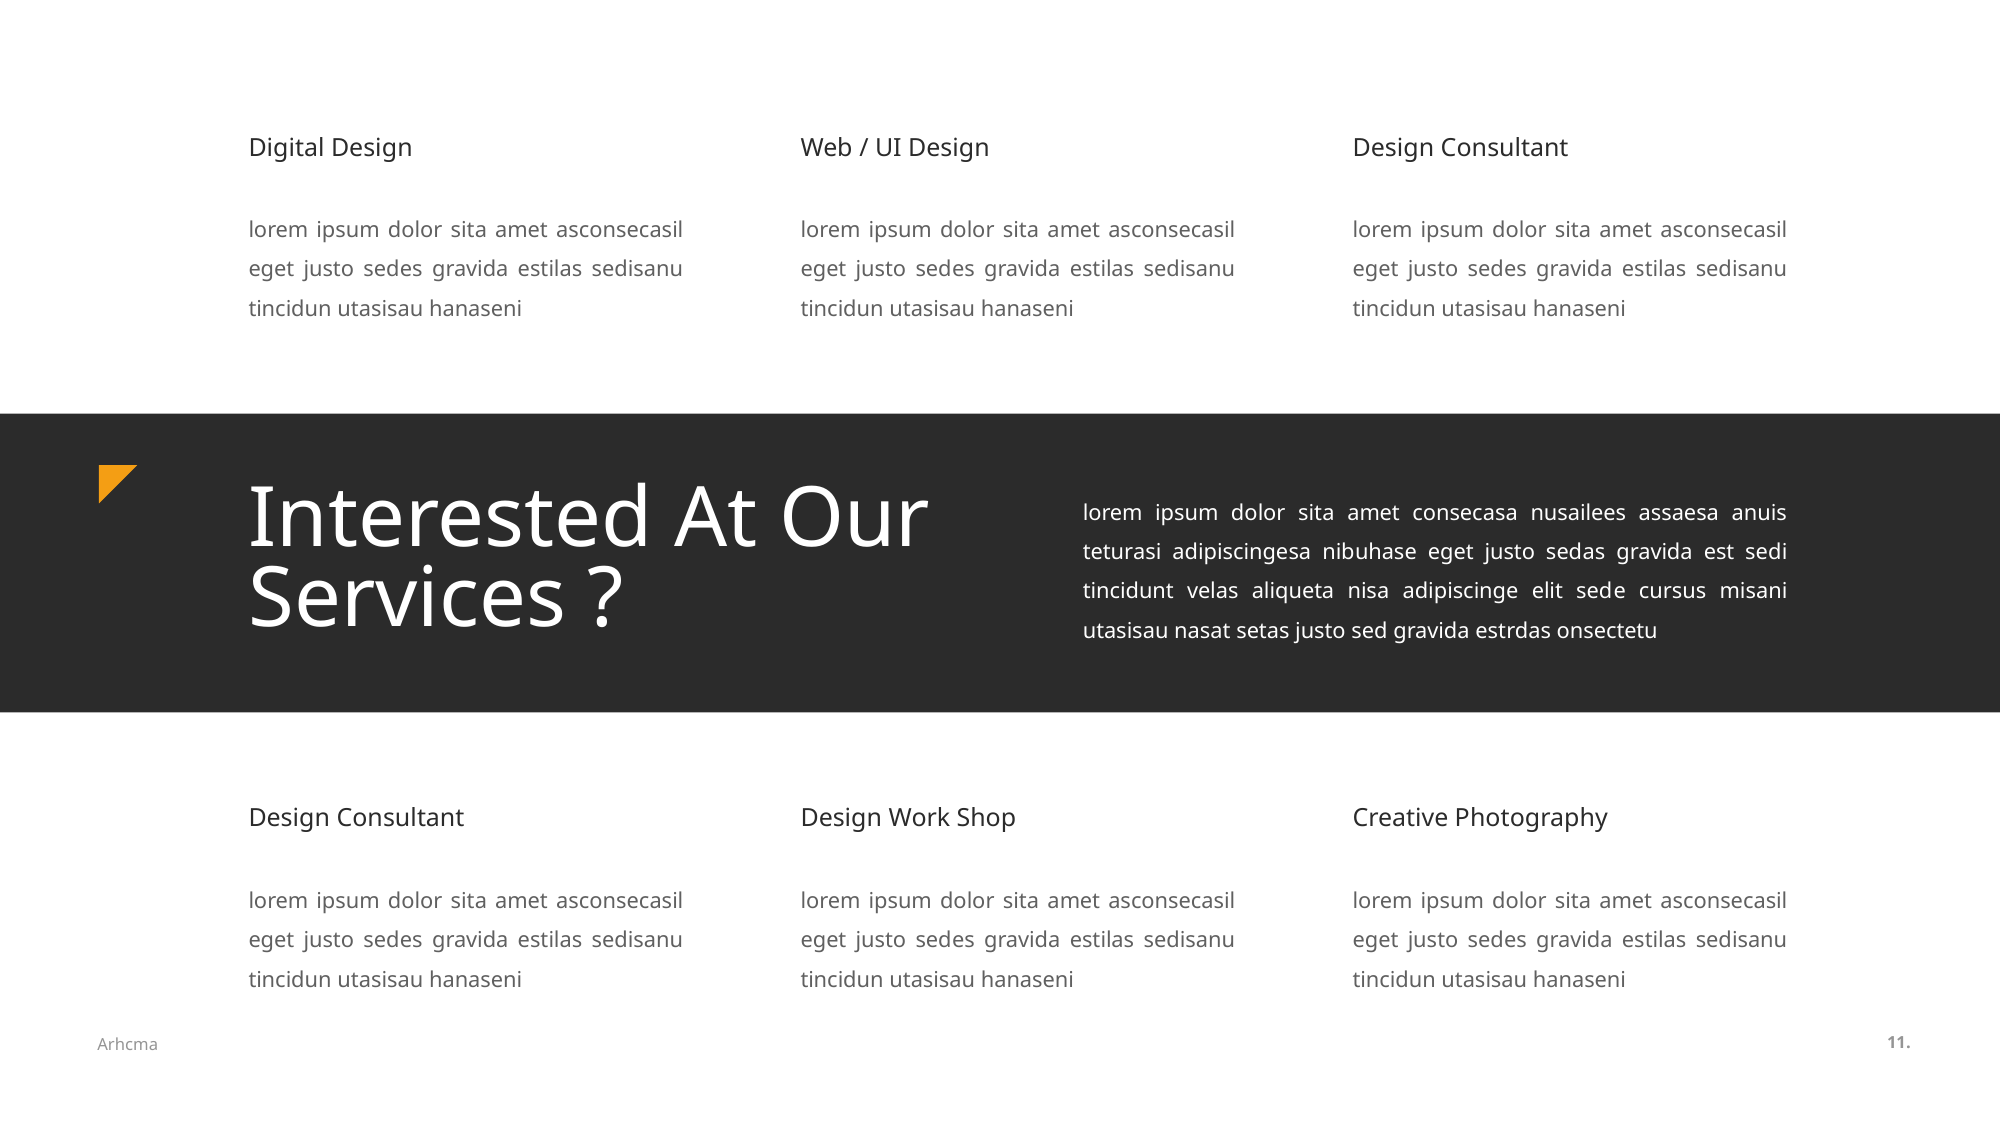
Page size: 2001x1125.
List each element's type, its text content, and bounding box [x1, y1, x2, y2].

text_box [233, 800, 698, 996]
text_box Interested At Our Services ? [233, 475, 1016, 650]
text_box lorem ipsum dolor sita amet consecasa nusailees assaesa anuis teturasi adipiscingesa nibuhase eget justo sedas gravida est sedi tincidunt velas aliqueta nisa adipiscinge elit sede cursus misani utasisau nasat setas justo sed gravida estrdas onsectetu [1068, 477, 1803, 651]
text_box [785, 129, 1250, 325]
text_box [97, 464, 140, 506]
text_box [233, 129, 698, 325]
text_box [0, 412, 2000, 713]
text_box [1337, 129, 1803, 325]
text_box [83, 1024, 1924, 1062]
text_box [1337, 800, 1803, 996]
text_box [785, 800, 1250, 996]
